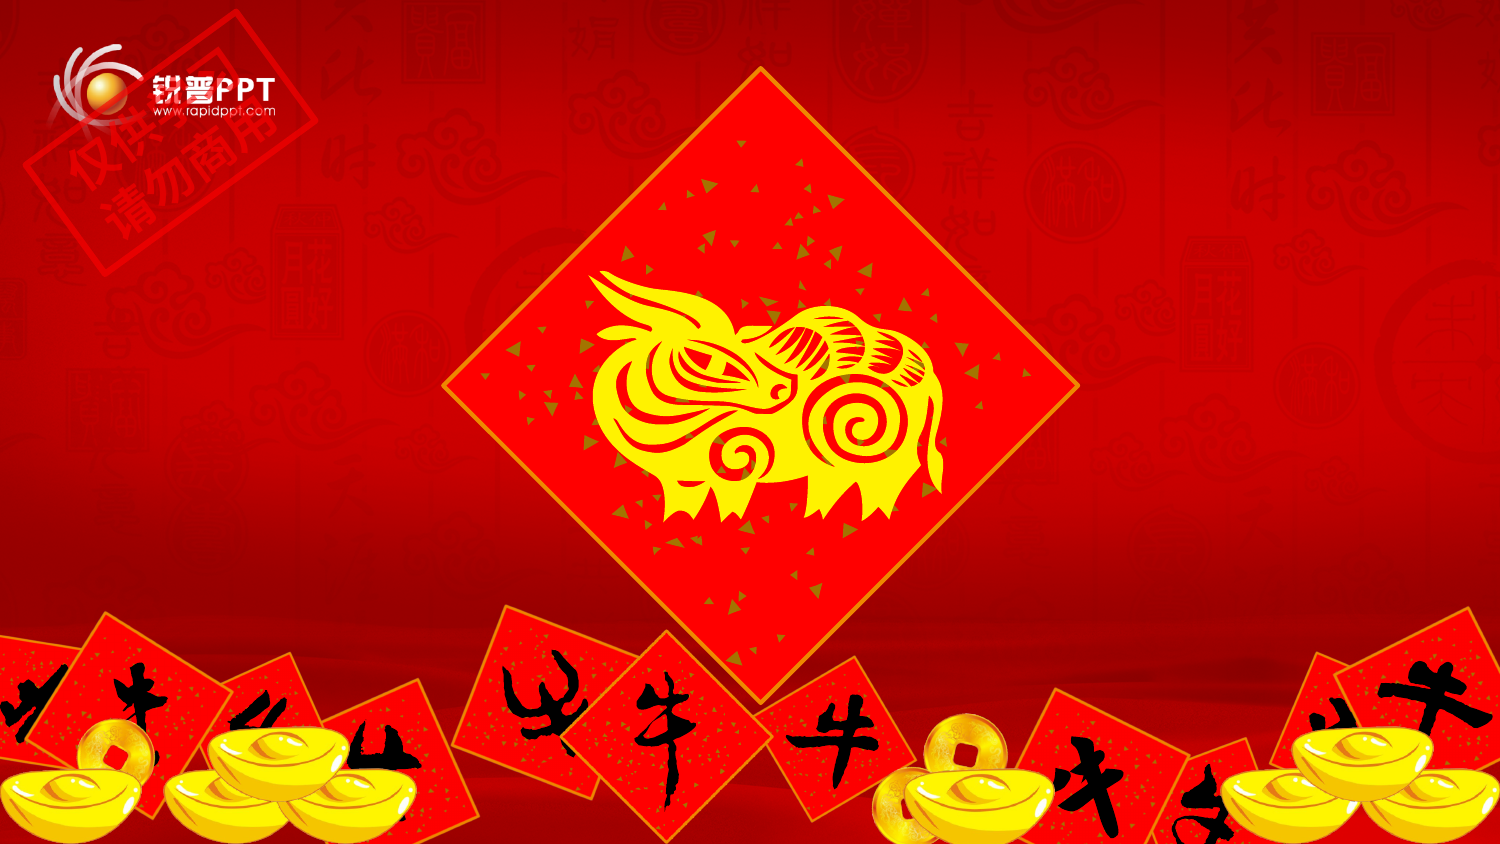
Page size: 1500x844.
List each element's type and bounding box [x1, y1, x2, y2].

text_box [0, 594, 1500, 844]
text_box [480, 140, 1032, 593]
picture [0, 0, 1500, 594]
